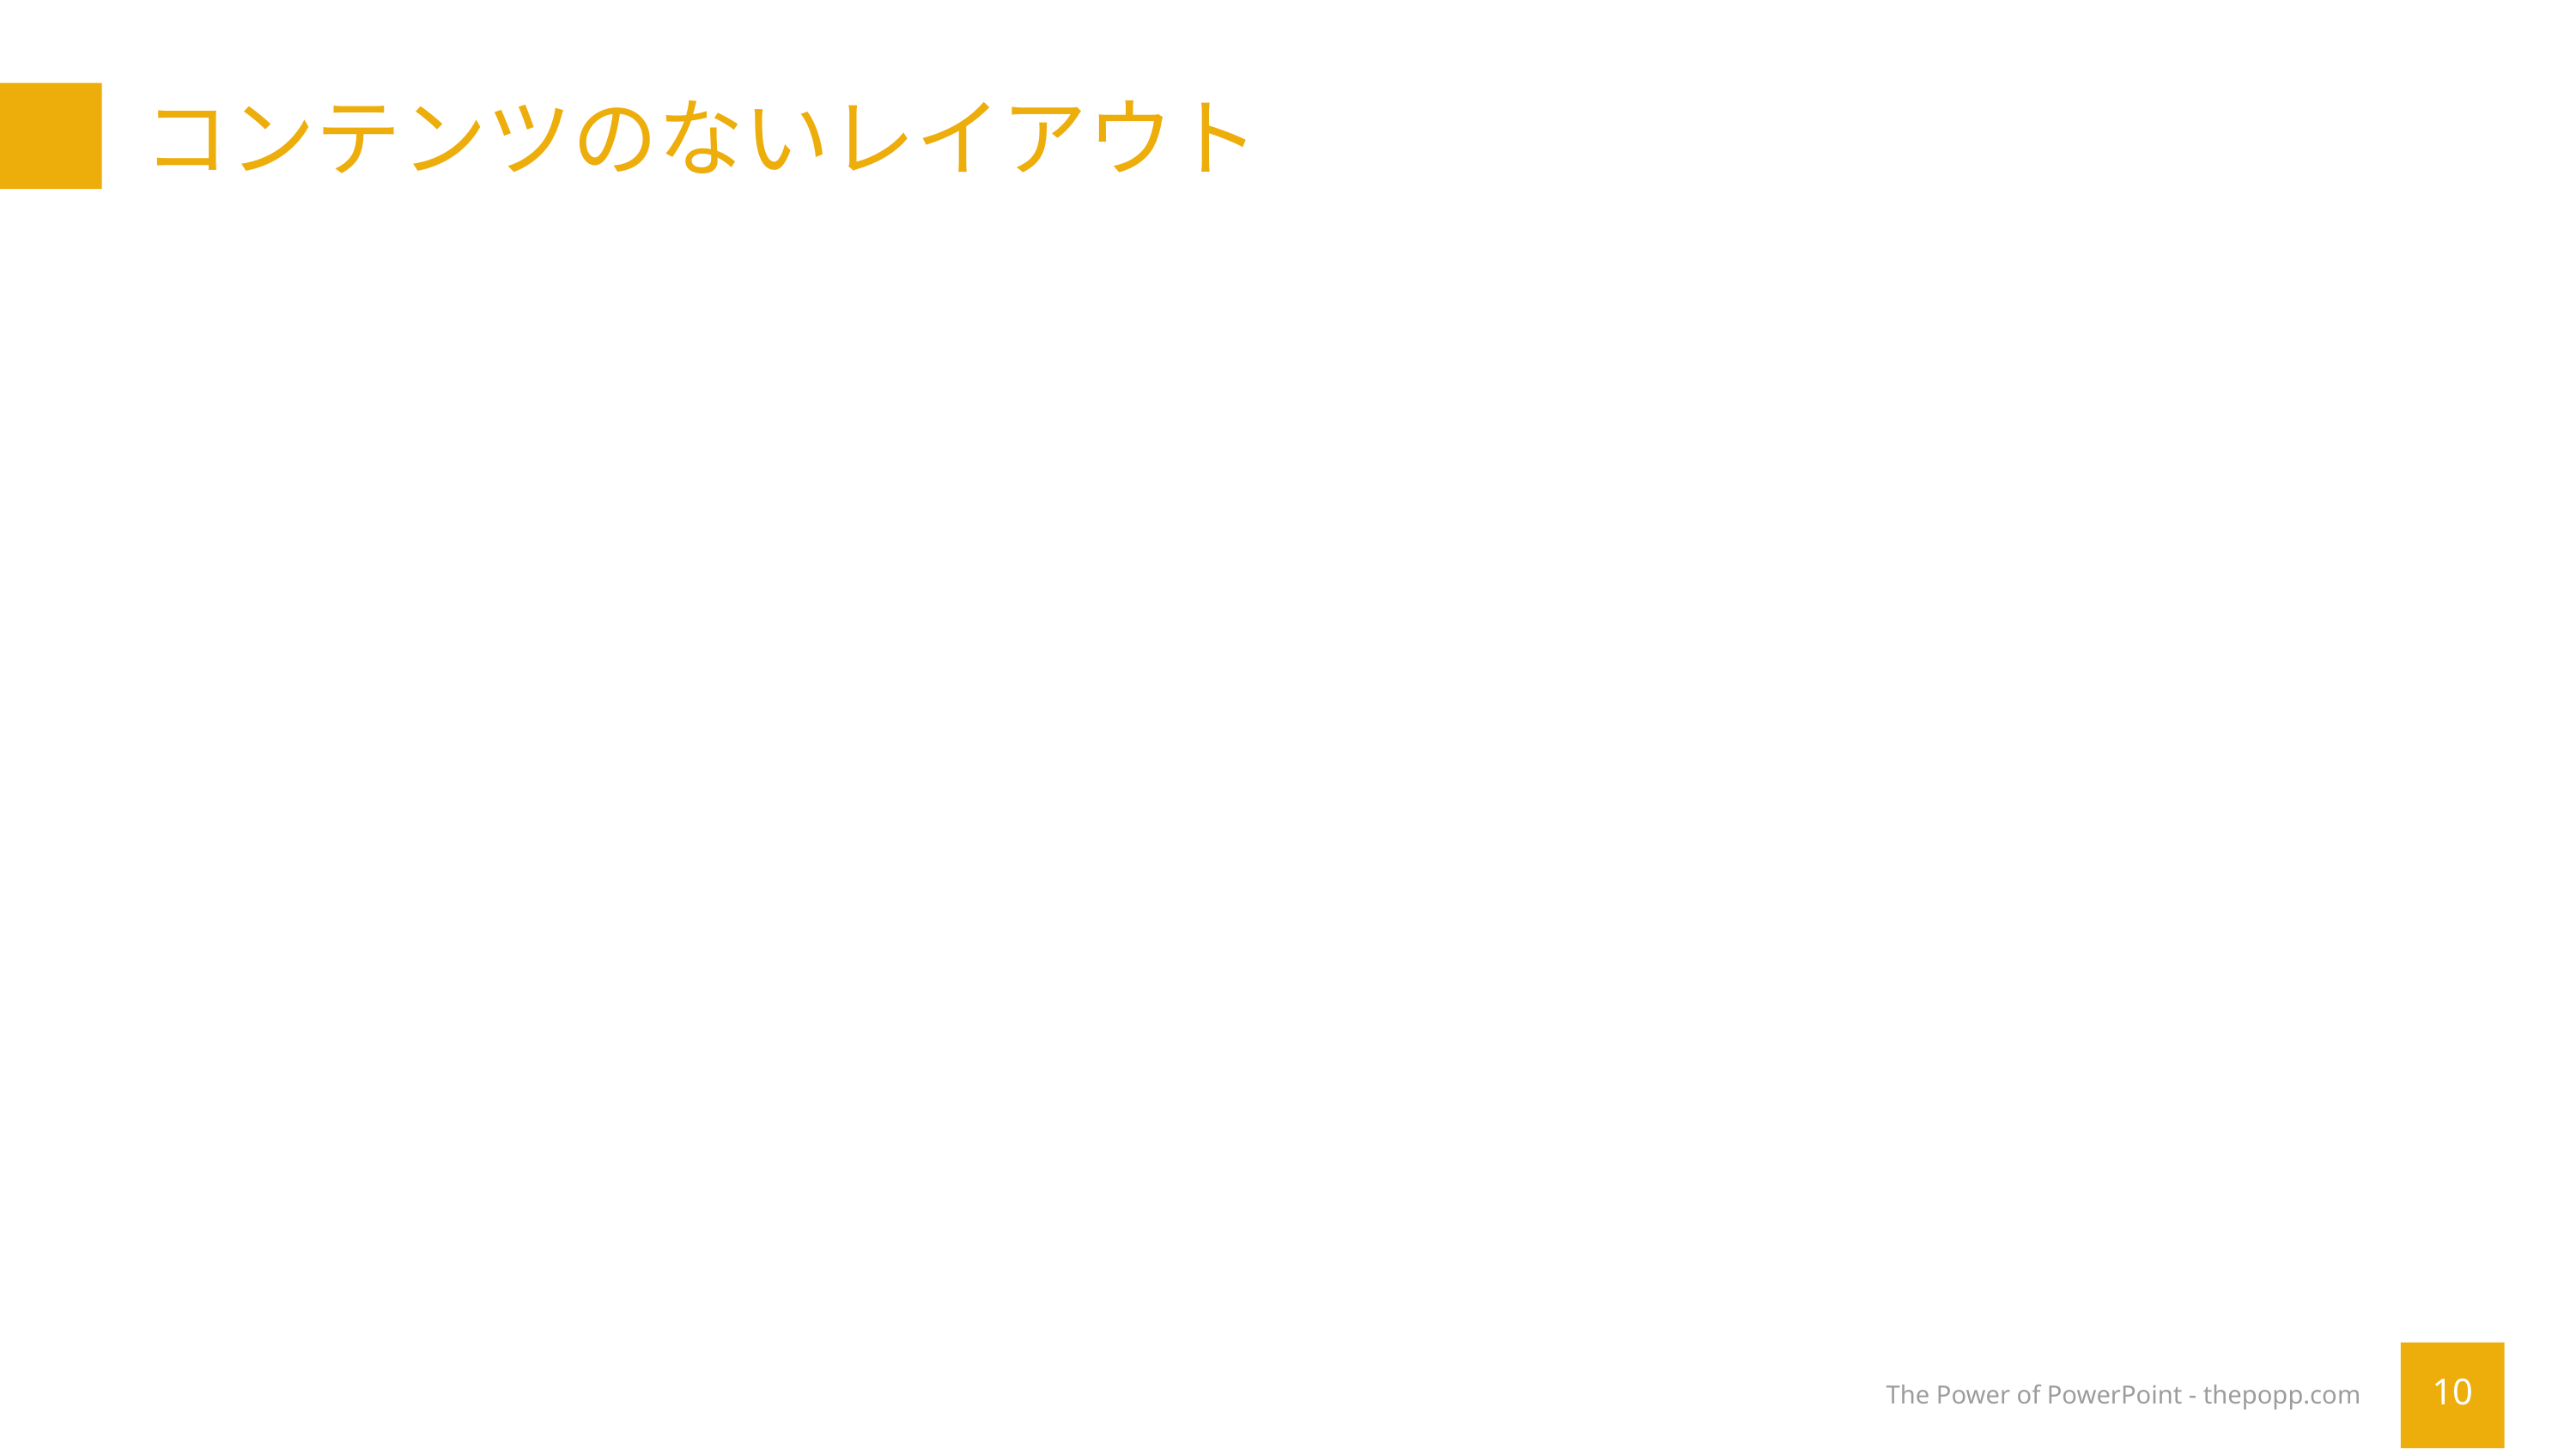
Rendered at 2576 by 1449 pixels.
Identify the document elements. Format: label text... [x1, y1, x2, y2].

title コンテンツのないレイアウト [131, 66, 2482, 219]
footer The Power of PowerPoint - thepopp.com [1504, 1355, 2374, 1433]
slide_number 10 [2400, 1355, 2505, 1433]
